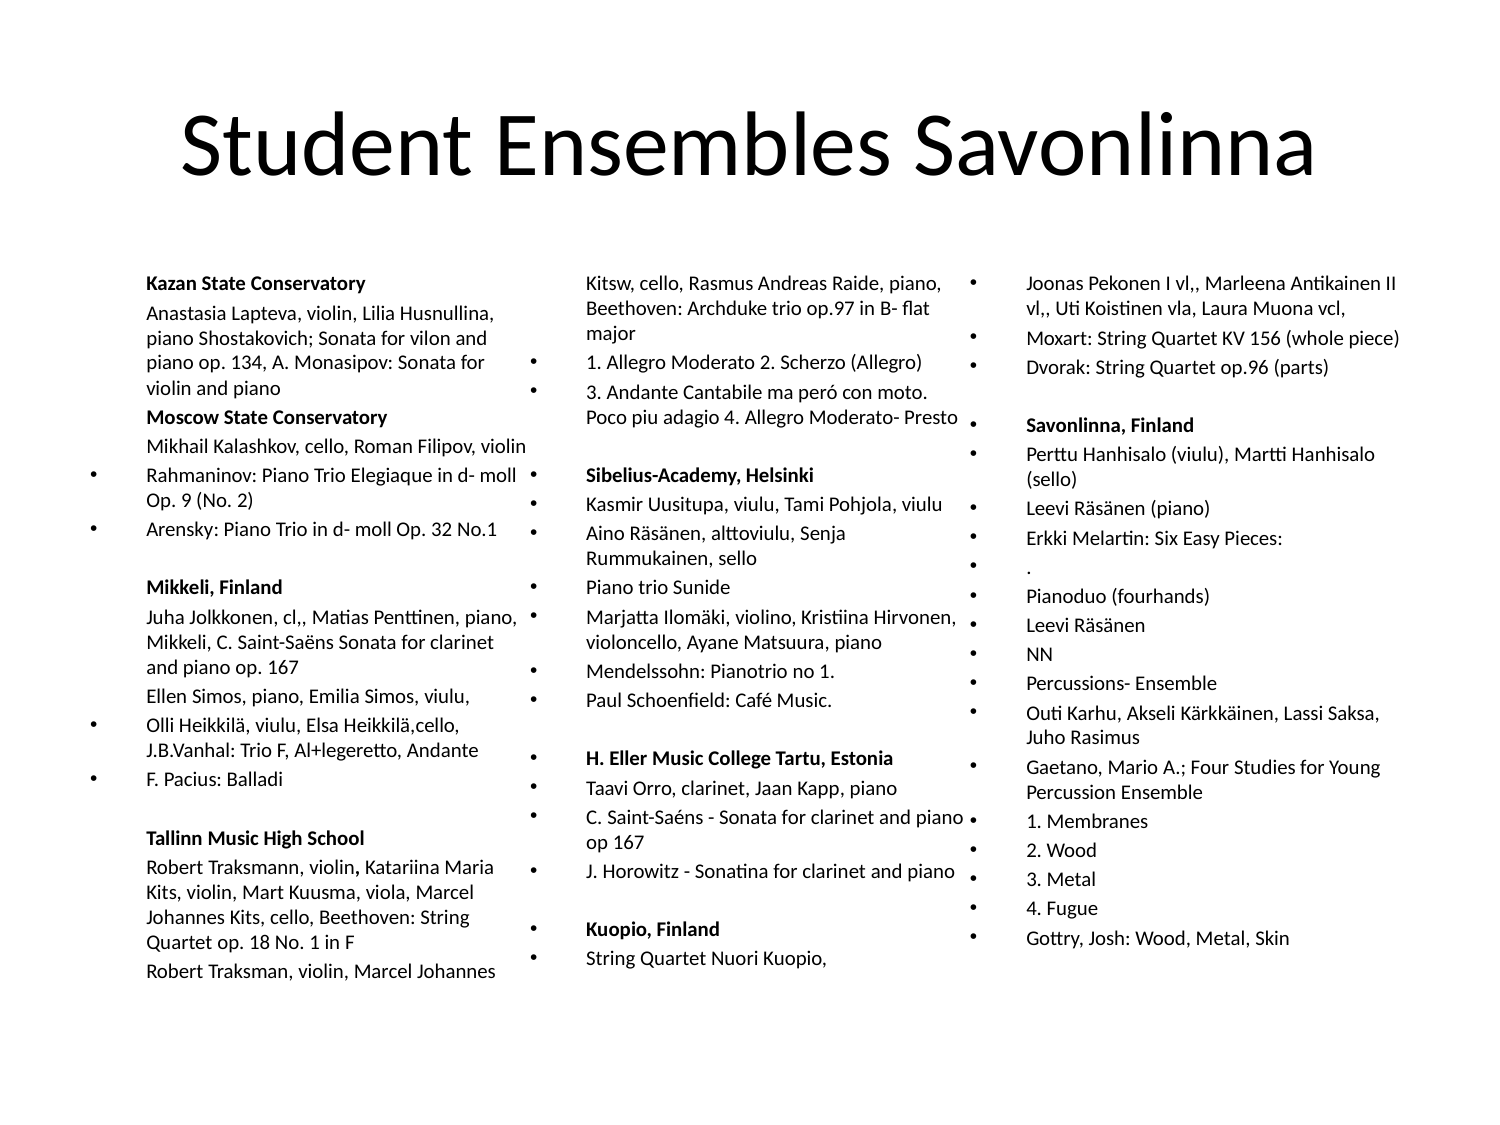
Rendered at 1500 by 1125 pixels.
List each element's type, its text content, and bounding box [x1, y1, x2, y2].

list Kazan State Conservatory Anastasia Lapteva, violin, Lilia Husnullina, piano Shostakovich; Sonata for vilon and piano op. 134, A. Monasipov: Sonata for violin and piano Moscow State Conservatory Mikhail Kalashkov, cello, Roman Filipov, violin Rahmaninov: Piano Trio Elegiaque in d- moll Op. 9 (No. 2) Arensky: Piano Trio in d- moll Op. 32 No.1 Mikkeli, Finland Juha Jolkkonen, cl,, Matias Penttinen, piano, Mikkeli, C. Saint-Saëns Sonata for clarinet and piano op. 167 Ellen Simos, piano, Emilia Simos, viulu, Olli Heikkilä, viulu, Elsa Heikkilä,cello, J.B.Vanhal: Trio F, Al+legeretto, Andante F. Pacius: Balladi Tallinn Music High School Robert Traksmann, violin, Katariina Maria Kits, violin, Mart Kuusma, viola, Marcel Johannes Kits, cello, Beethoven: String Quartet op. 18 No. 1 in F Robert Traksman, violin, Marcel Johannes Kitsw, cello, Rasmus Andreas Raide, piano, Beethoven: Archduke trio op.97 in B- flat major 1. Allegro Moderato 2. Scherzo (Allegro) 3. Andante Cantabile ma peró con moto. Poco piu adagio 4. Allegro Moderato- Presto Sibelius-Academy, Helsinki Kasmir Uusitupa, viulu, Tami Pohjola, viulu Aino Räsänen, alttoviulu, Senja Rummukainen, sello Piano trio Sunide Marjatta Ilomäki, violino, Kristiina Hirvonen, violoncello, Ayane Matsuura, piano Mendelssohn: Pianotrio no 1. Paul Schoenfield: Café Music. H. Eller Music College Tartu, Estonia Taavi Orro, clarinet, Jaan Kapp, piano C. Saint-Saéns - Sonata for clarinet and piano op 167 J. Horowitz - Sonatina for clarinet and piano Kuopio, Finland String Quartet Nuori Kuopio, Joonas Pekonen I vl,, Marleena Antikainen II vl,, Uti Koistinen vla, Laura Muona vcl, Moxart: String Quartet KV 156 (whole piece) Dvorak: String Quartet op.96 (parts) Savonlinna, Finland Perttu Hanhisalo (viulu), Martti Hanhisalo (sello) Leevi Räsänen (piano) Erkki Melartin: Six Easy Pieces: . Pianoduo (fourhands) Leevi Räsänen NN Percussions- Ensemble Outi Karhu, Akseli Kärkkäinen, Lassi Saksa, Juho Rasimus Gaetano, Mario A.; Four Studies for Young Percussion Ensemble 1. Membranes 2. Wood 3. Metal 4. Fugue Gottry, Josh: Wood, Metal, Skin [75, 262, 1425, 1005]
title Student Ensembles Savonlinna [75, 45, 1425, 233]
